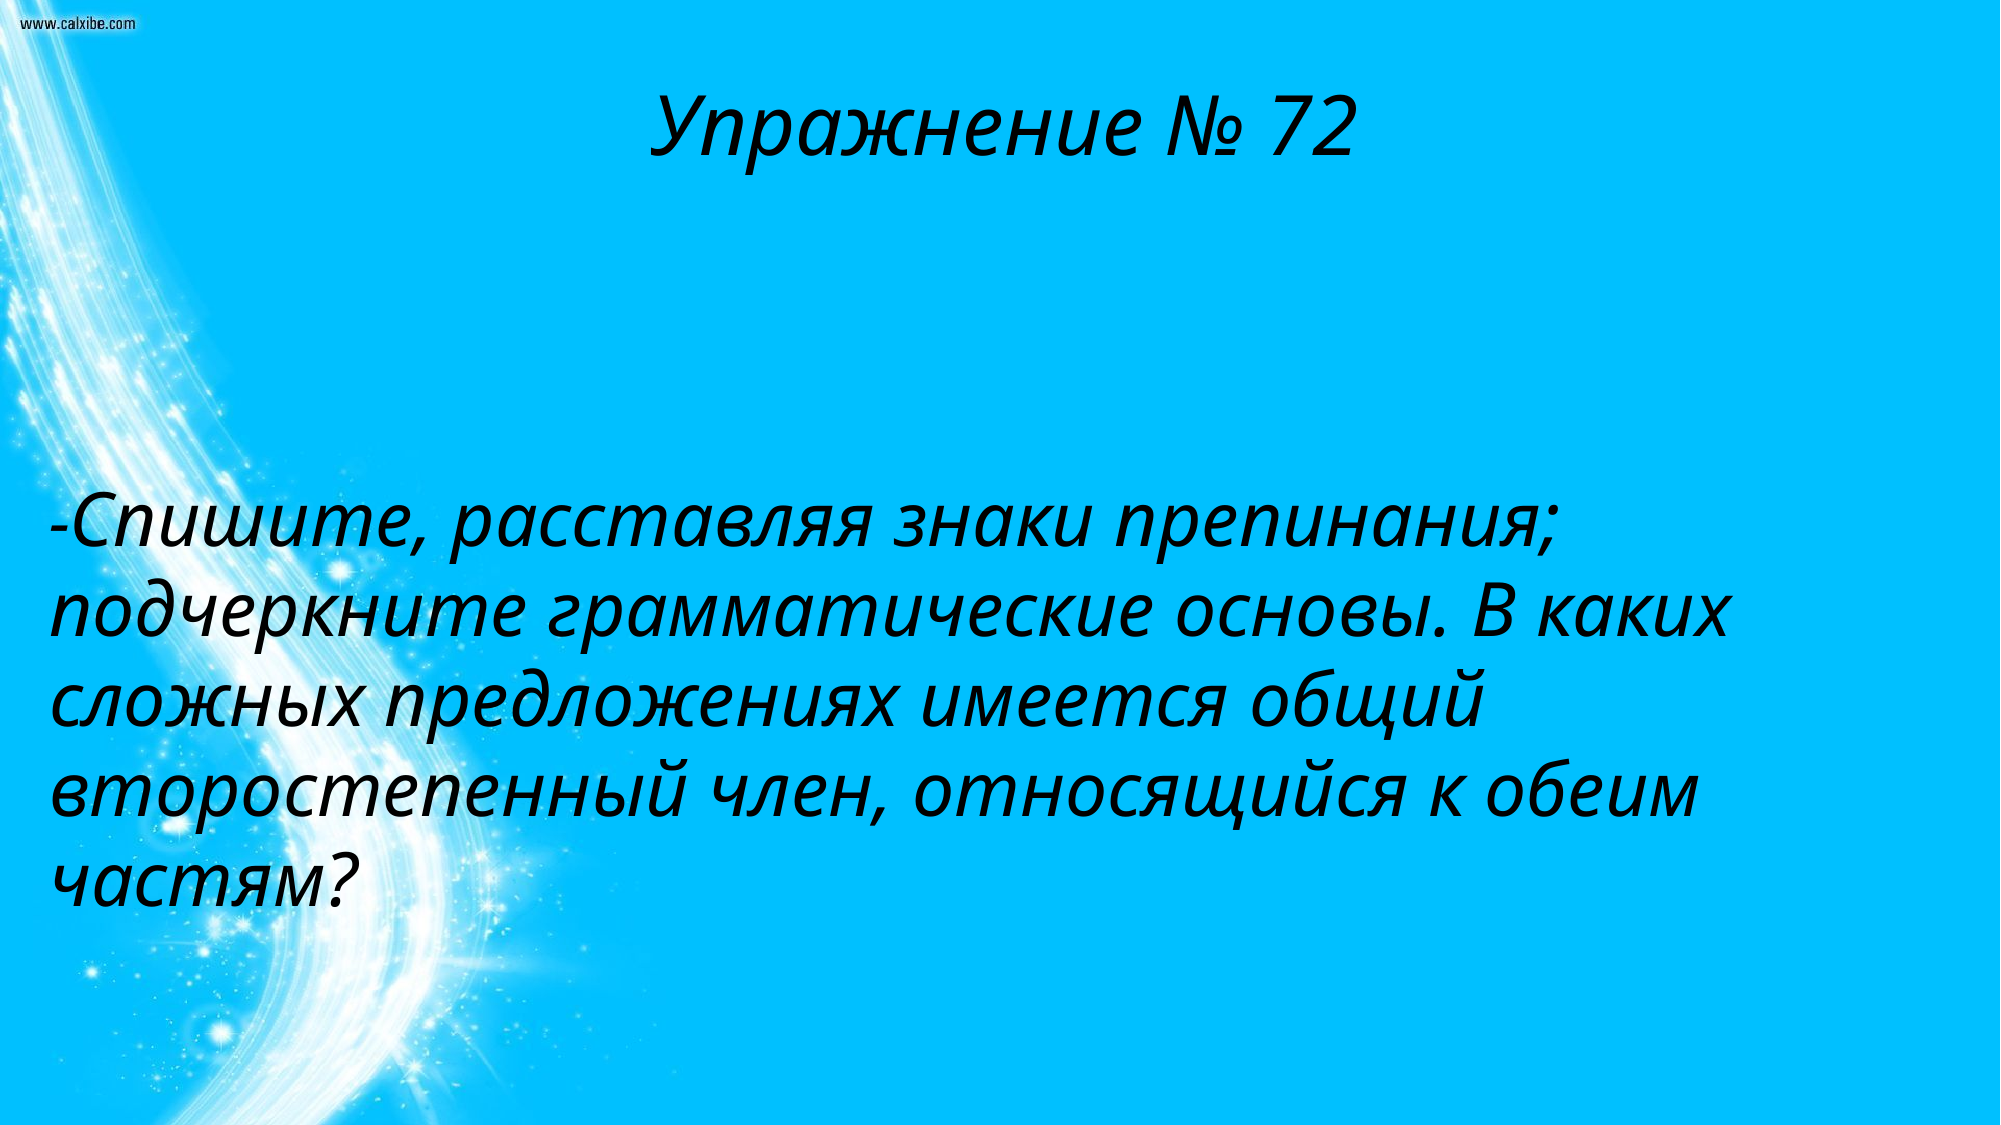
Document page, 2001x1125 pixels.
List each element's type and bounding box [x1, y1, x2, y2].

list [0, 0, 2000, 1125]
